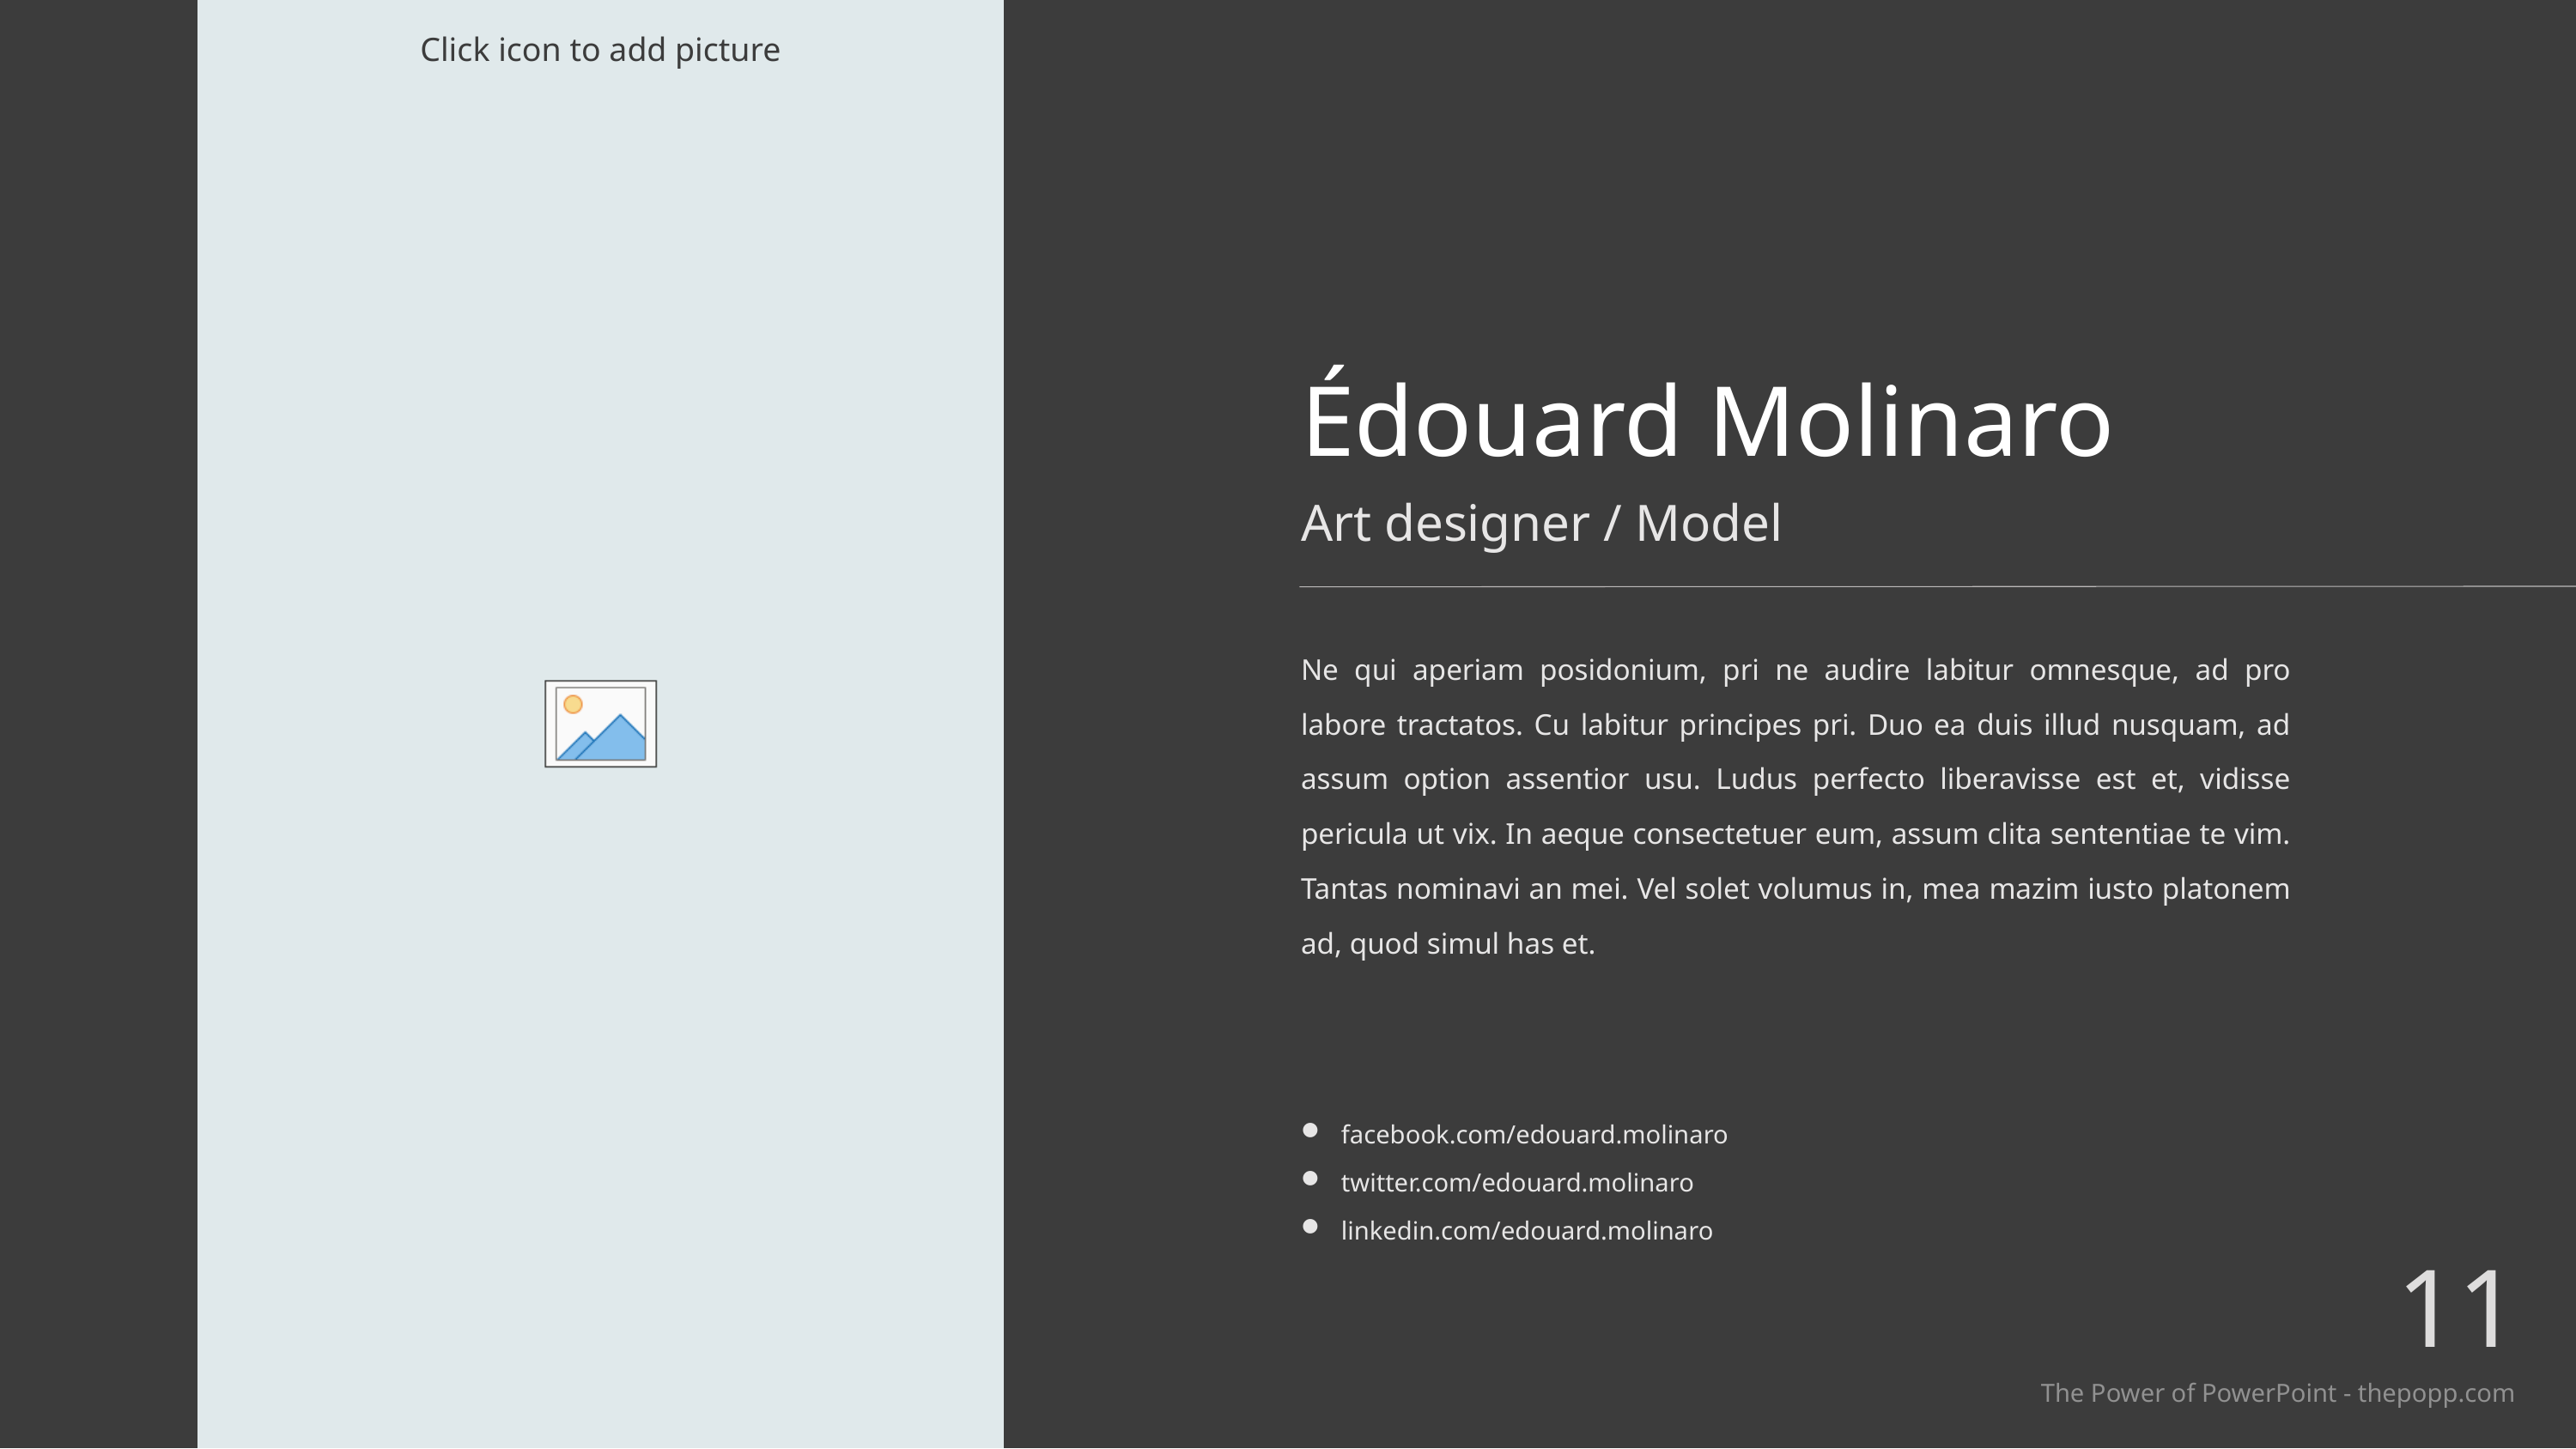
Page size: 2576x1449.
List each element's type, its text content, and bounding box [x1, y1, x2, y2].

footer The Power of PowerPoint - thepopp.com [1573, 1354, 2529, 1432]
list Ne qui aperiam posidonium, pri ne audire labitur omnesque, ad pro labore tractatos. Cu labitur principes pri. Duo ea duis illud nusquam, ad assum option assentior usu. Ludus perfecto liberavisse est et, vidisse pericula ut vix. In aeque consectetuer eum, assum clita sententiae te vim. Tantas nominavi an mei. Vel solet volumus in, mea mazim iusto platonem ad, quod simul has et. [1288, 624, 2306, 977]
title Édouard Molinaro [1288, 323, 2379, 466]
list facebook.com/edouard.molinaro twitter.com/edouard.molinaro linkedin.com/edouard.molinaro [1288, 997, 2306, 1252]
picture [197, 0, 1005, 1449]
slide_number 11 [2150, 1250, 2532, 1393]
list Art designer / Model [1288, 466, 2379, 566]
